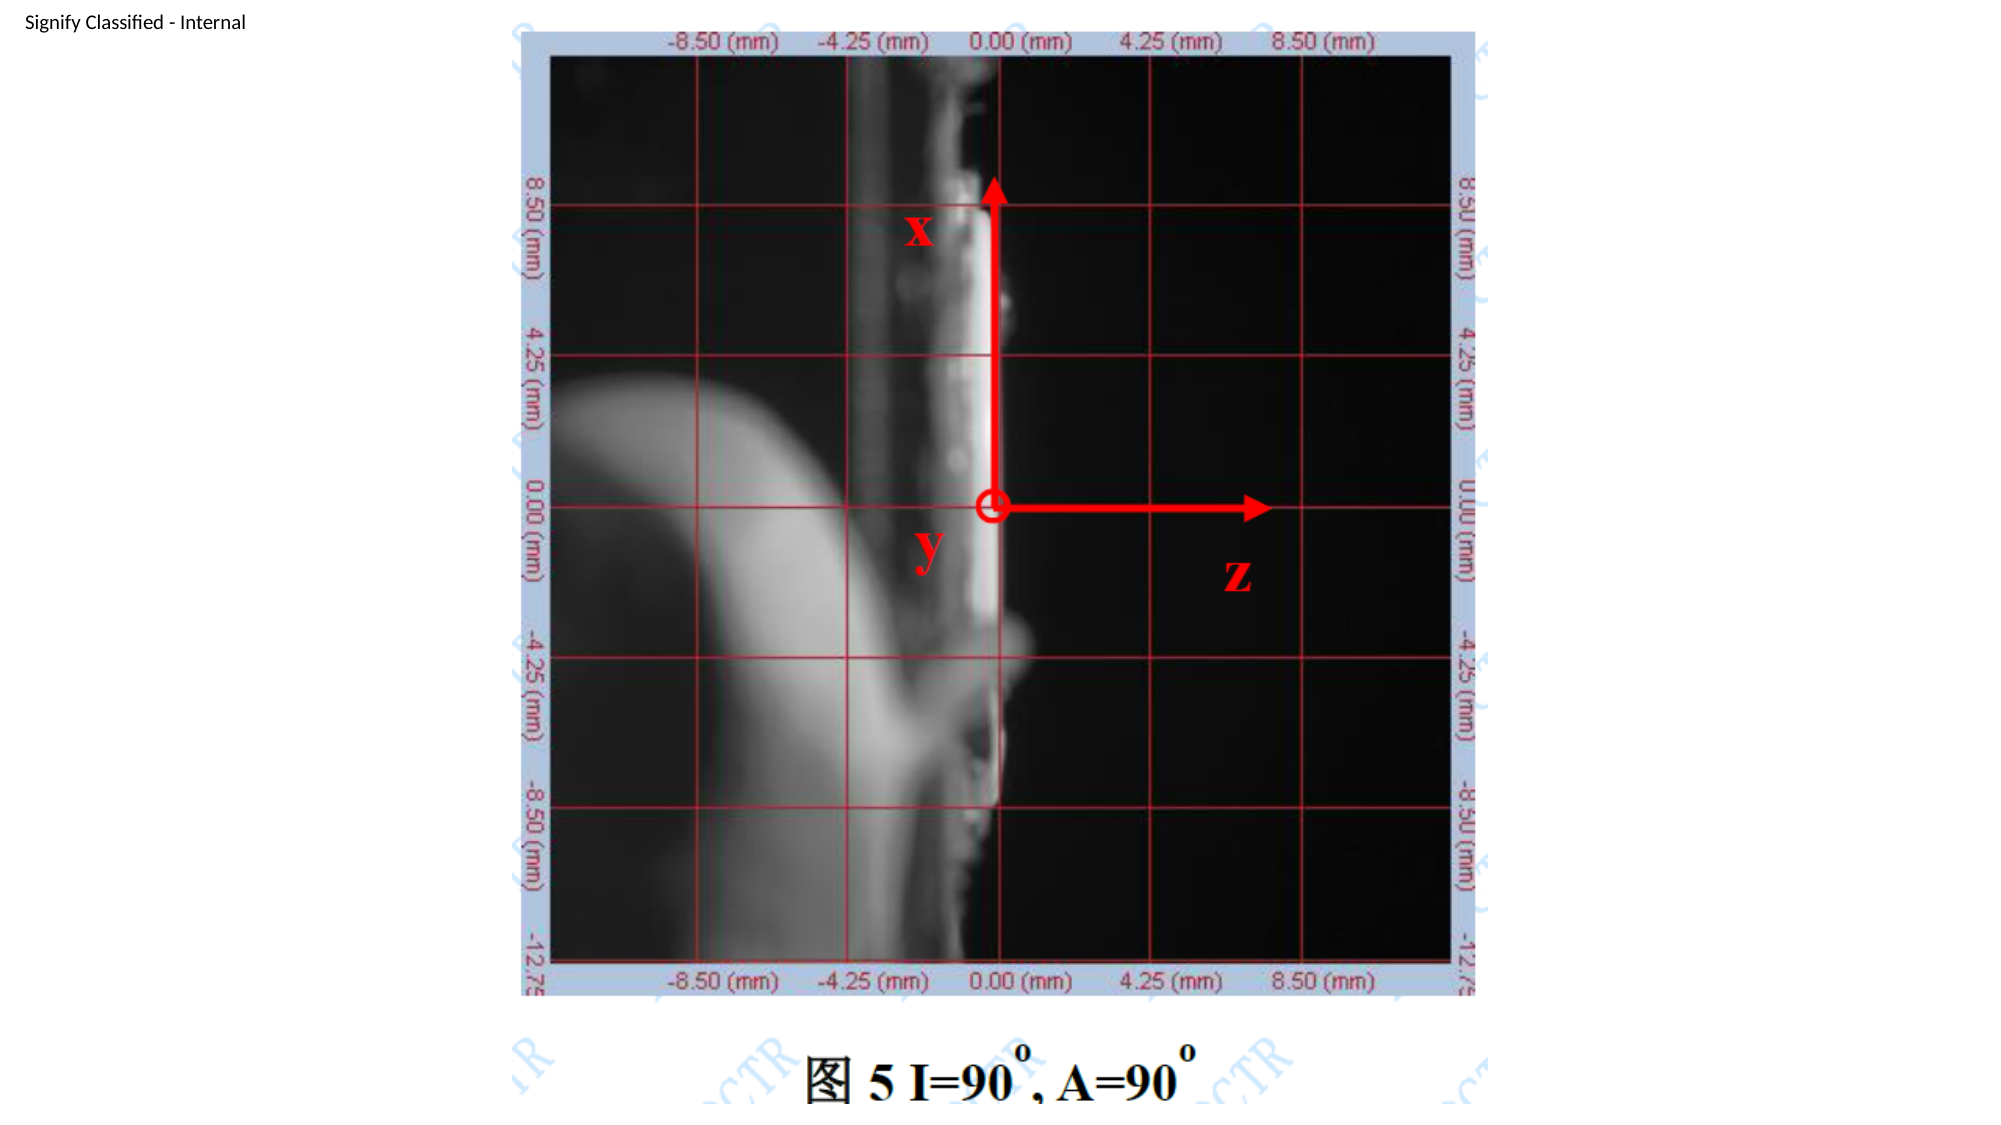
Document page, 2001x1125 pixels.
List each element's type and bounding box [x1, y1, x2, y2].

picture [512, 20, 1488, 1104]
